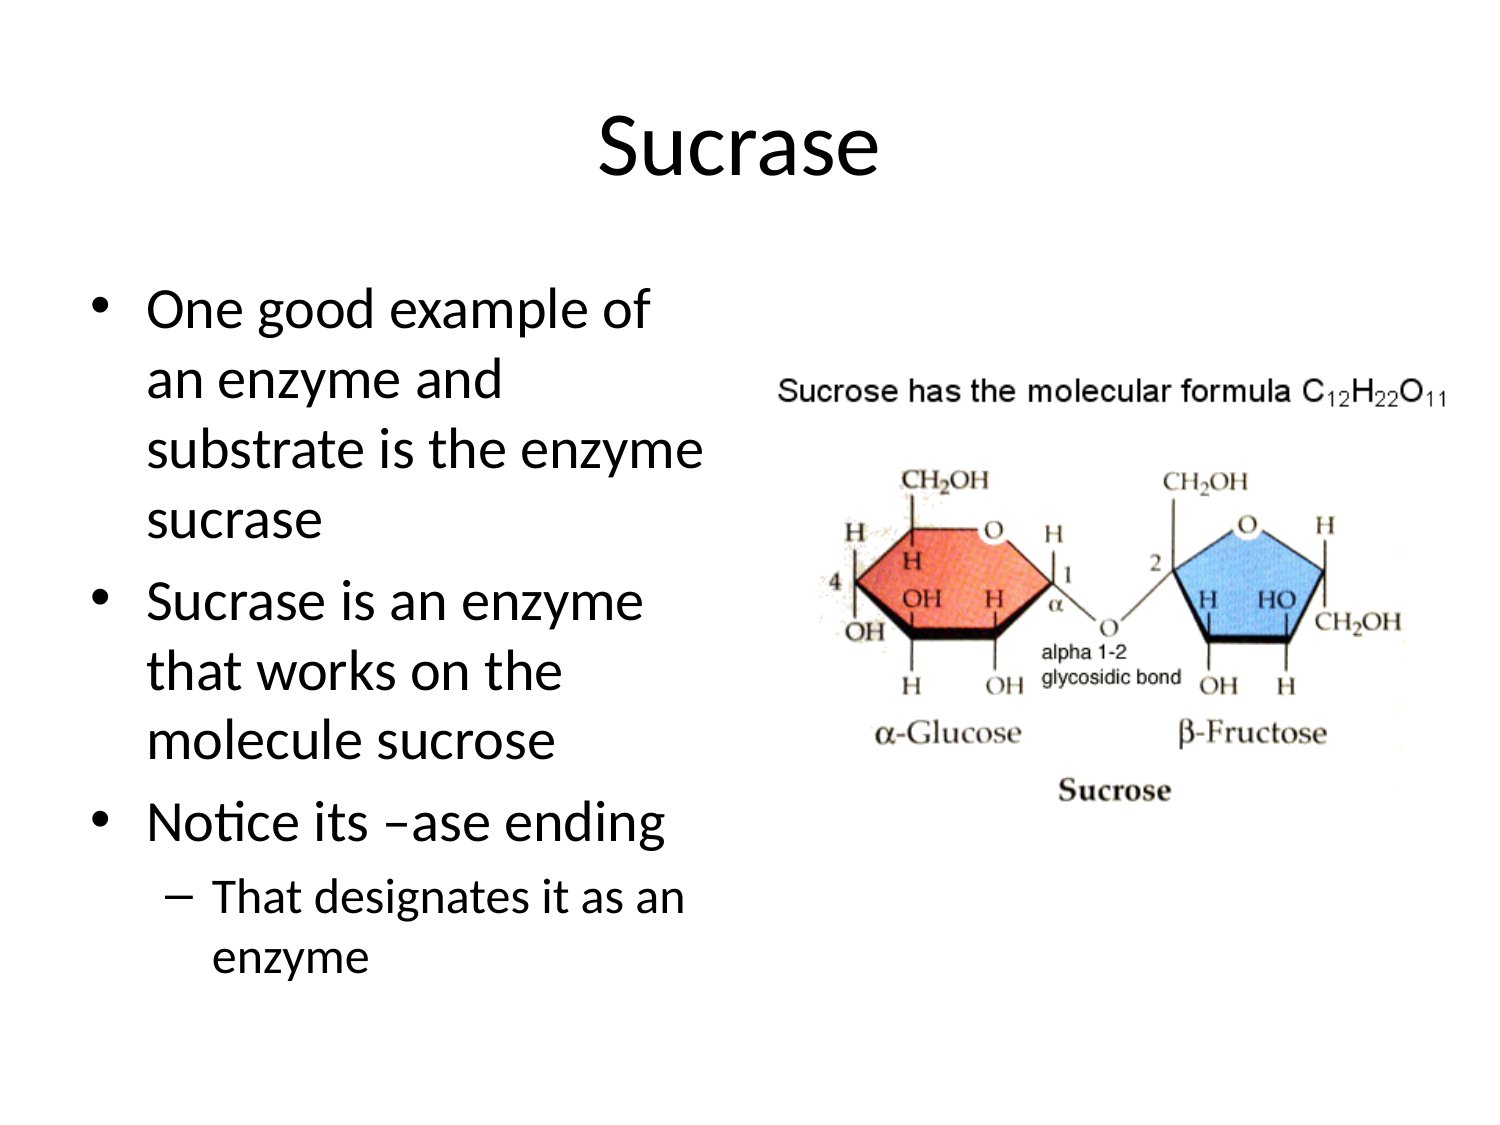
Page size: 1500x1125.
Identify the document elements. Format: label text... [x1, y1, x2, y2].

list One good example of an enzyme and substrate is the enzyme sucrase Sucrase is an enzyme that works on the molecule sucrose Notice its –ase ending That designates it as an enzyme [75, 262, 738, 1005]
picture [774, 374, 1454, 812]
title Sucrase [75, 45, 1425, 233]
